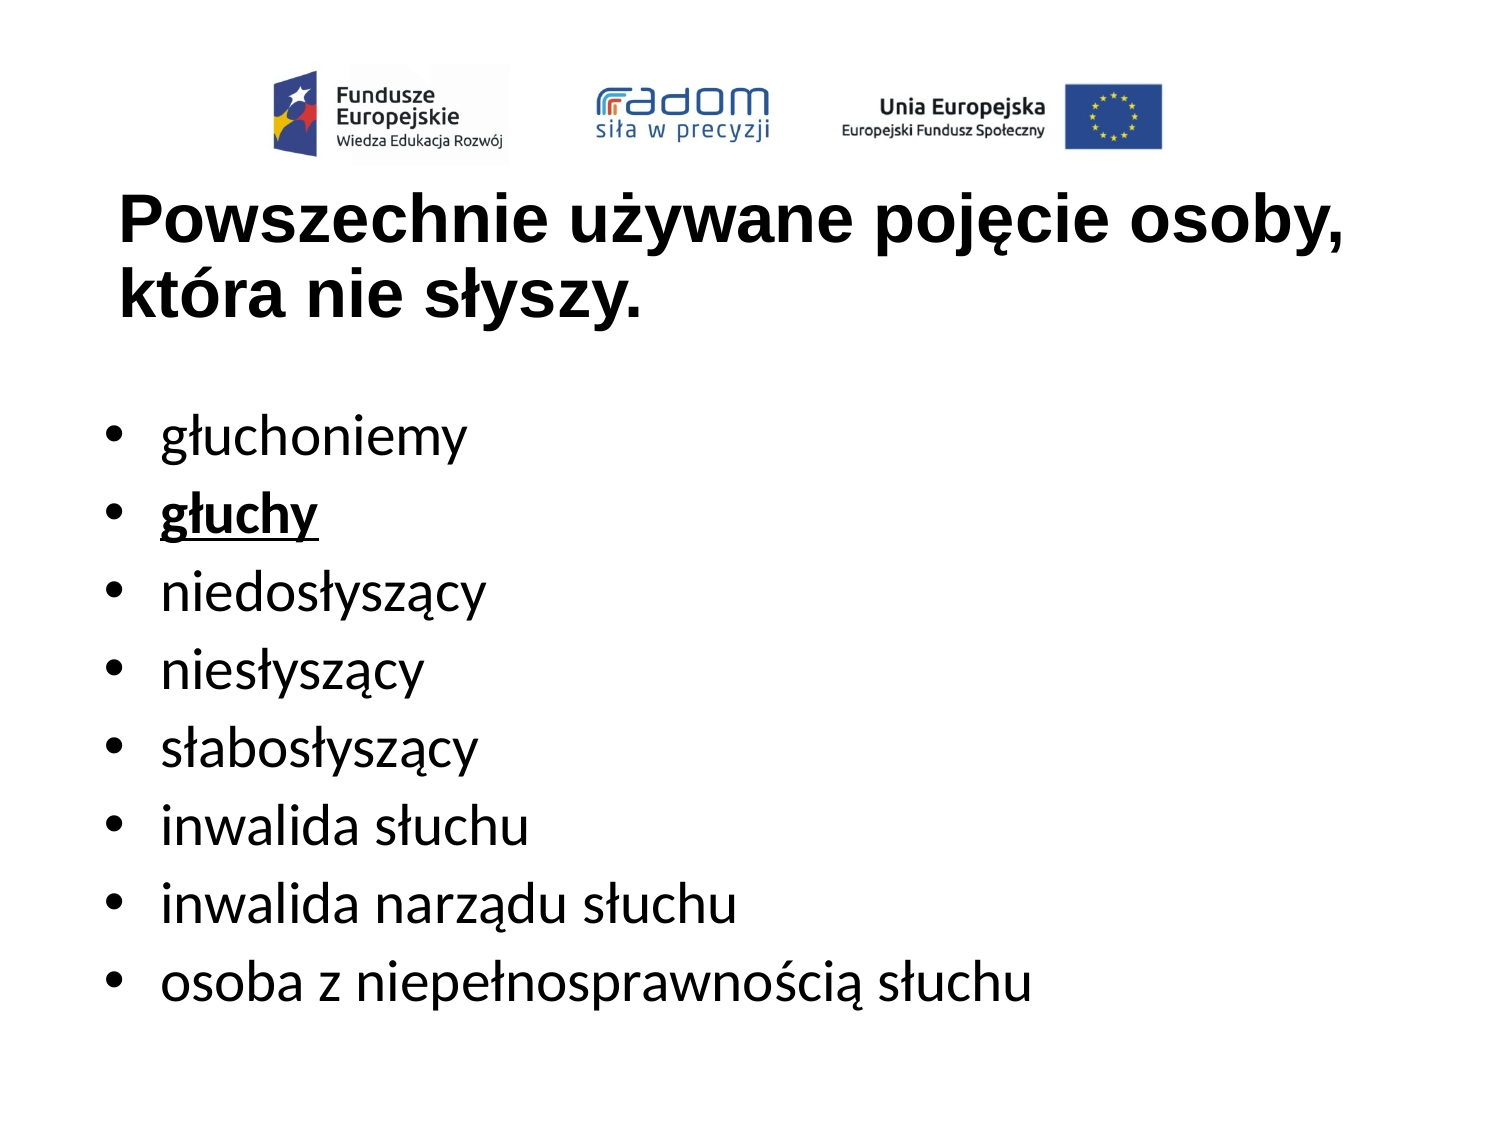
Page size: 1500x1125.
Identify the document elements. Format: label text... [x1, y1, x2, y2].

picture [267, 61, 1183, 149]
list głuchoniemy głuchy niedosłyszący niesłyszący słabosłyszący inwalida słuchu inwalida narządu słuchu osoba z niepełnosprawnością słuchu [75, 397, 1425, 1024]
title Powszechnie używane pojęcie osoby, która nie słyszy. [103, 149, 1397, 367]
